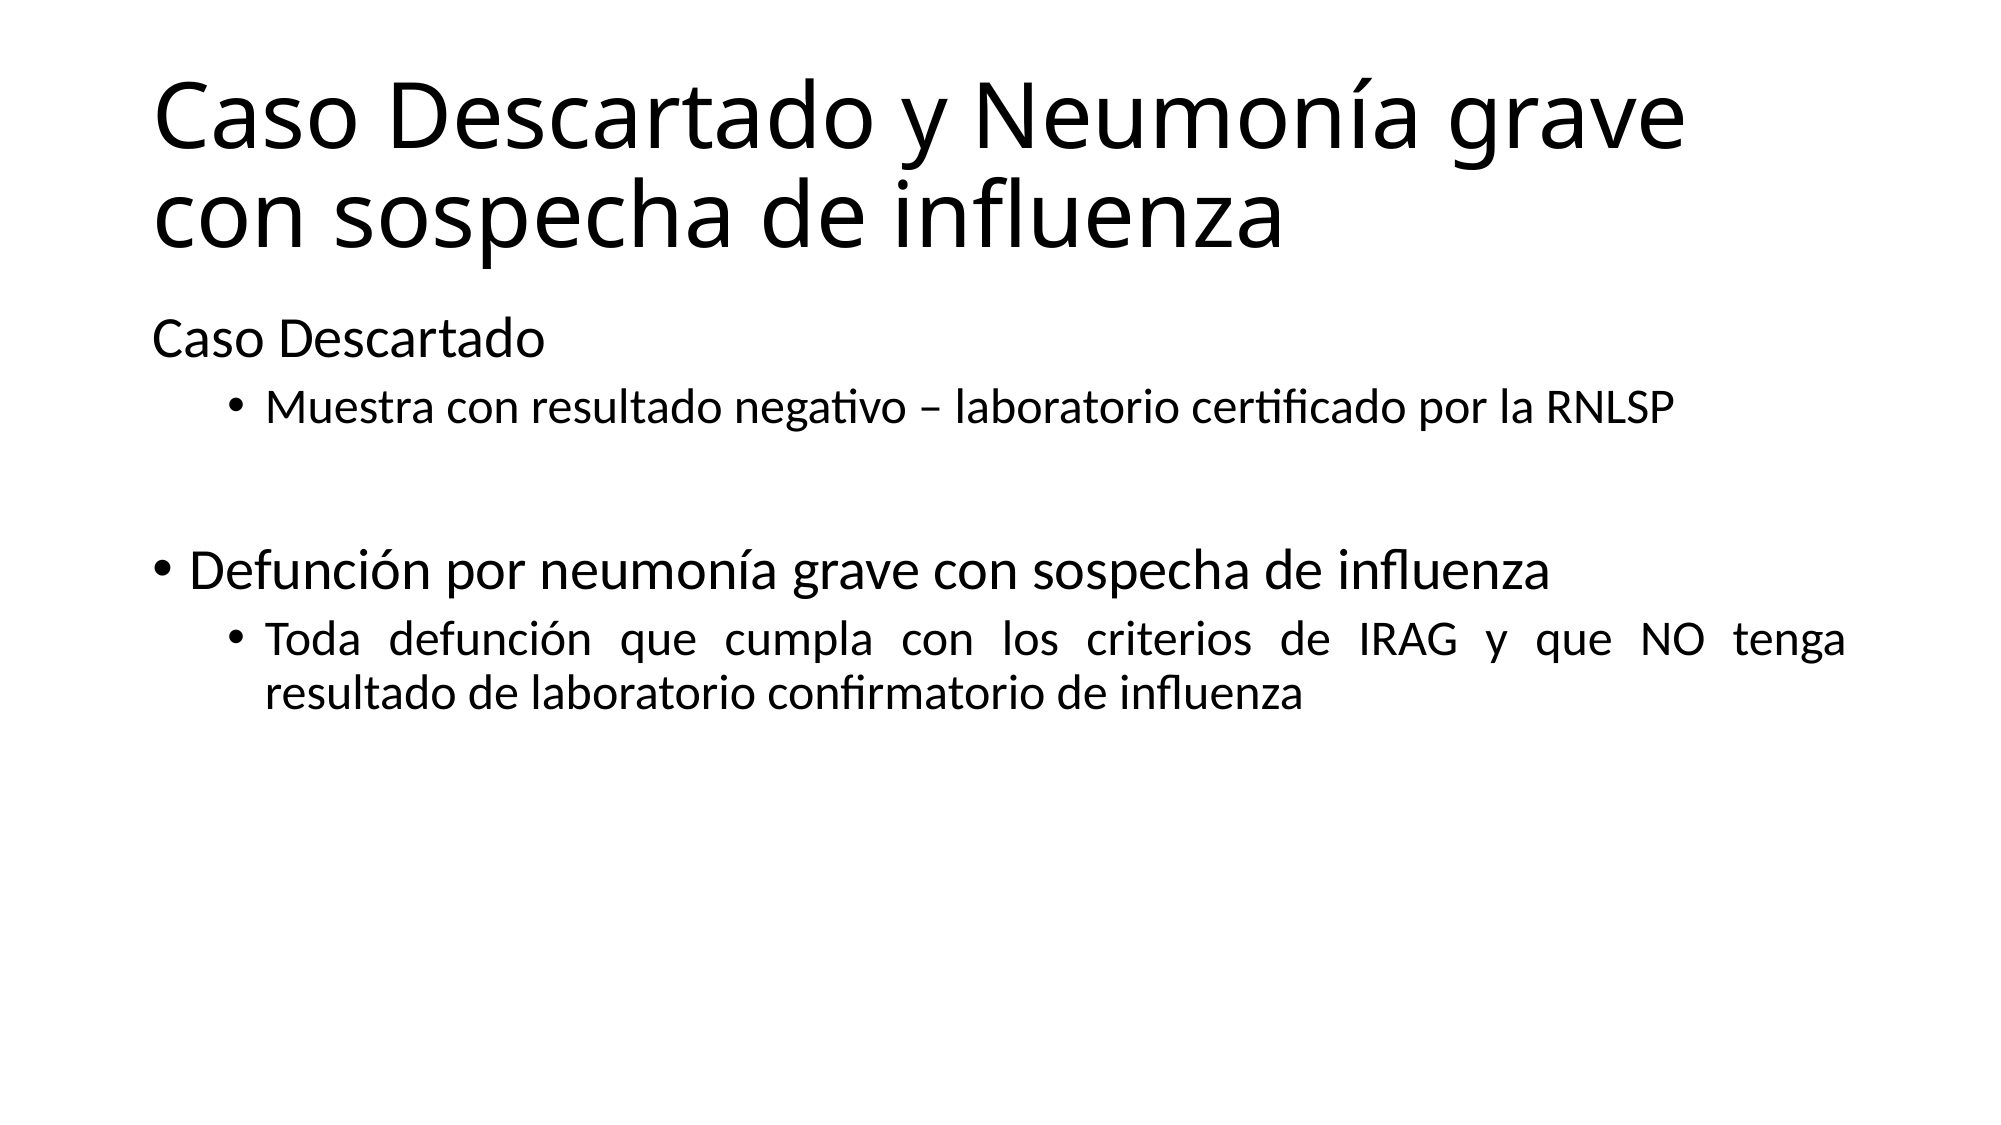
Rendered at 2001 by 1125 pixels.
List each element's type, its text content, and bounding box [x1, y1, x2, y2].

list Caso Descartado Muestra con resultado negativo – laboratorio certificado por la RNLSP Defunción por neumonía grave con sospecha de influenza Toda defunción que cumpla con los criterios de IRAG y que NO tenga resultado de laboratorio confirmatorio de influenza [137, 299, 1863, 1014]
title Caso Descartado y Neumonía grave con sospecha de influenza [137, 59, 1863, 278]
